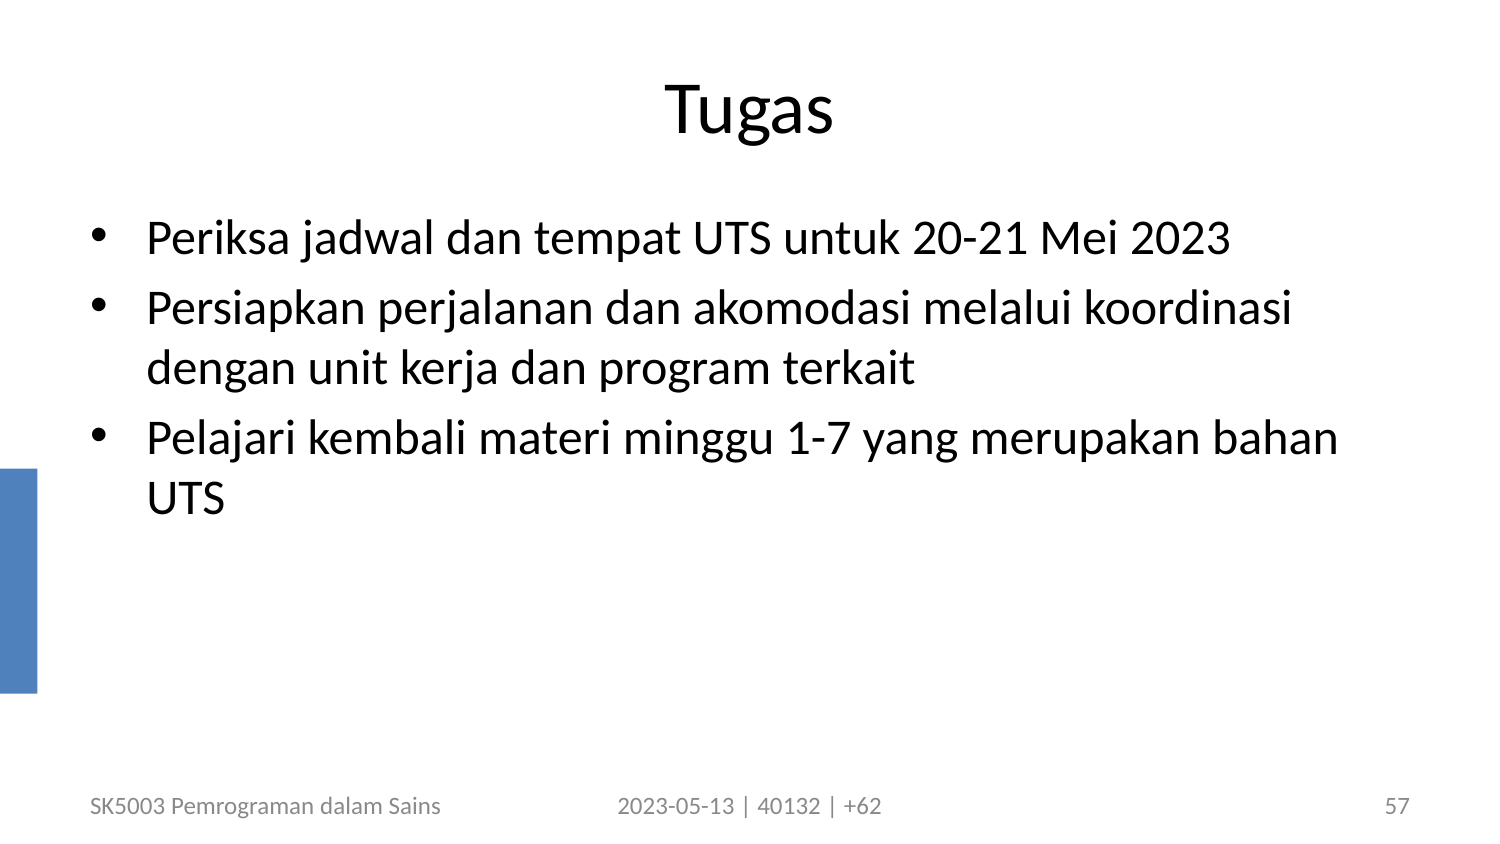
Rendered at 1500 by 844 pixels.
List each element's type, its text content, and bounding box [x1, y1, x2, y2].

list Periksa jadwal dan tempat UTS untuk 20-21 Mei 2023 Persiapkan perjalanan dan akomodasi melalui koordinasi dengan unit kerja dan program terkait Pelajari kembali materi minggu 1-7 yang merupakan bahan UTS [74, 196, 1426, 754]
slide_number 57 [1074, 782, 1425, 827]
footer 2023-05-13 | 40132 | +62 [512, 782, 988, 827]
title Tugas [74, 33, 1426, 175]
slide_number SK5003 Pemrograman dalam Sains [75, 782, 463, 827]
